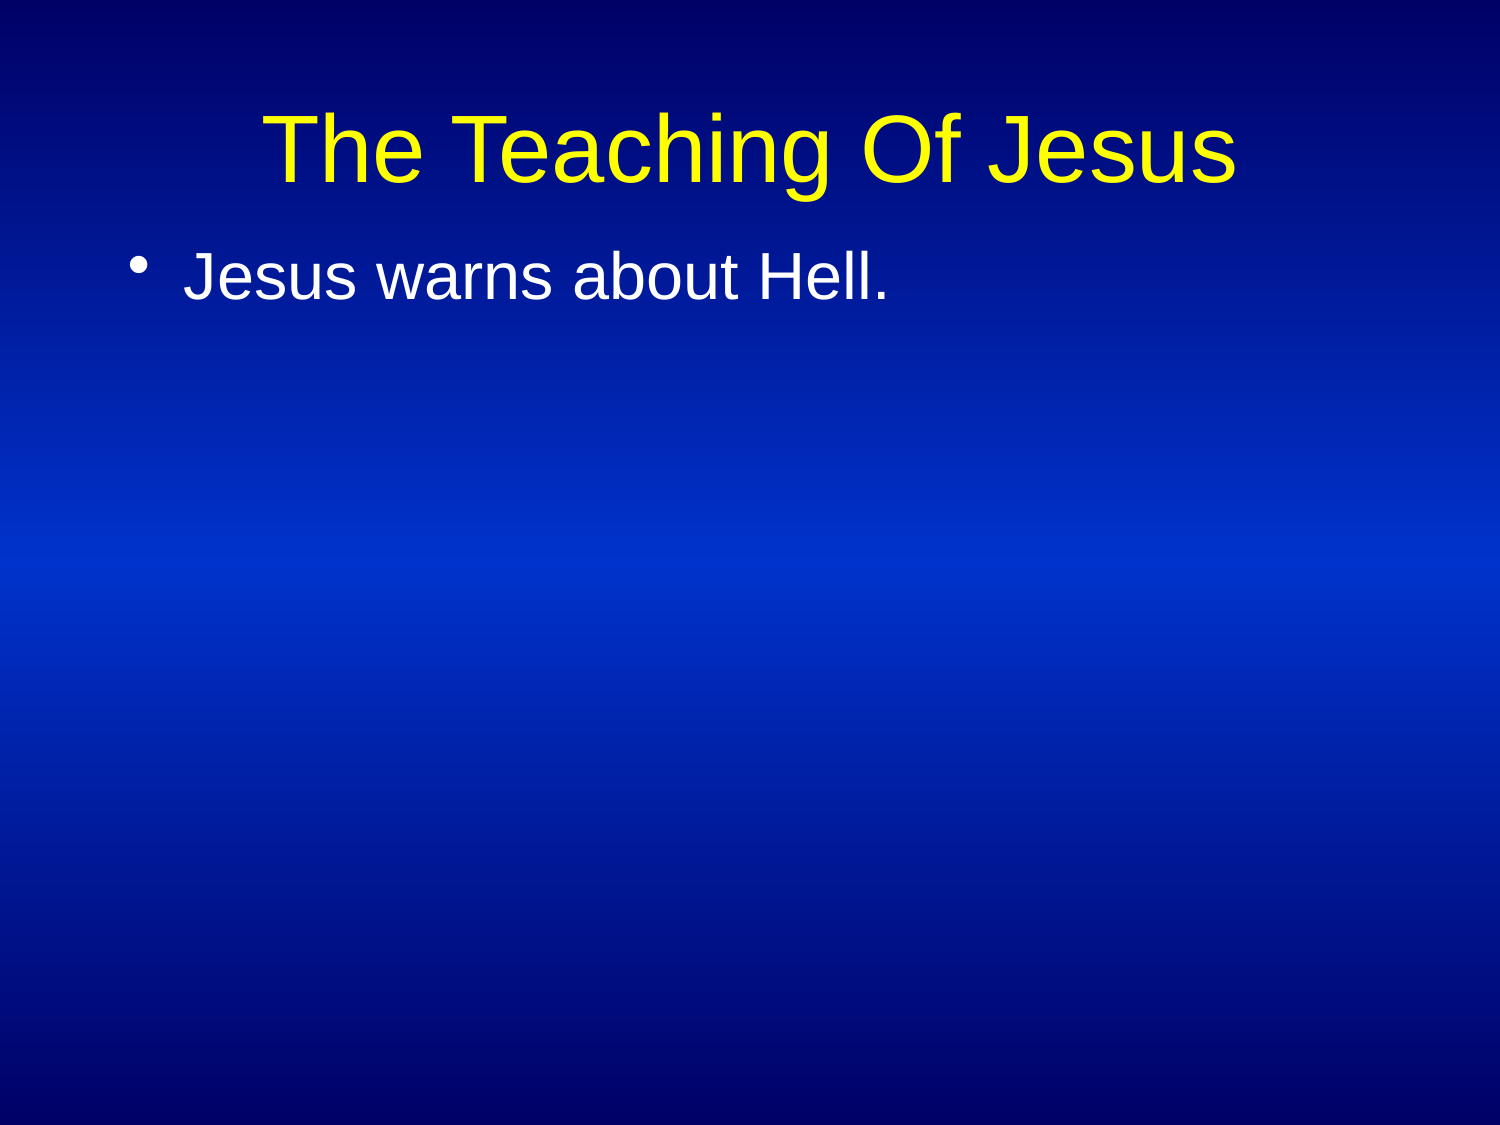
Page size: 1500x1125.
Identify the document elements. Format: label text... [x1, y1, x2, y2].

list Jesus warns about Hell. [112, 224, 1463, 350]
title The Teaching Of Jesus [37, 50, 1463, 238]
